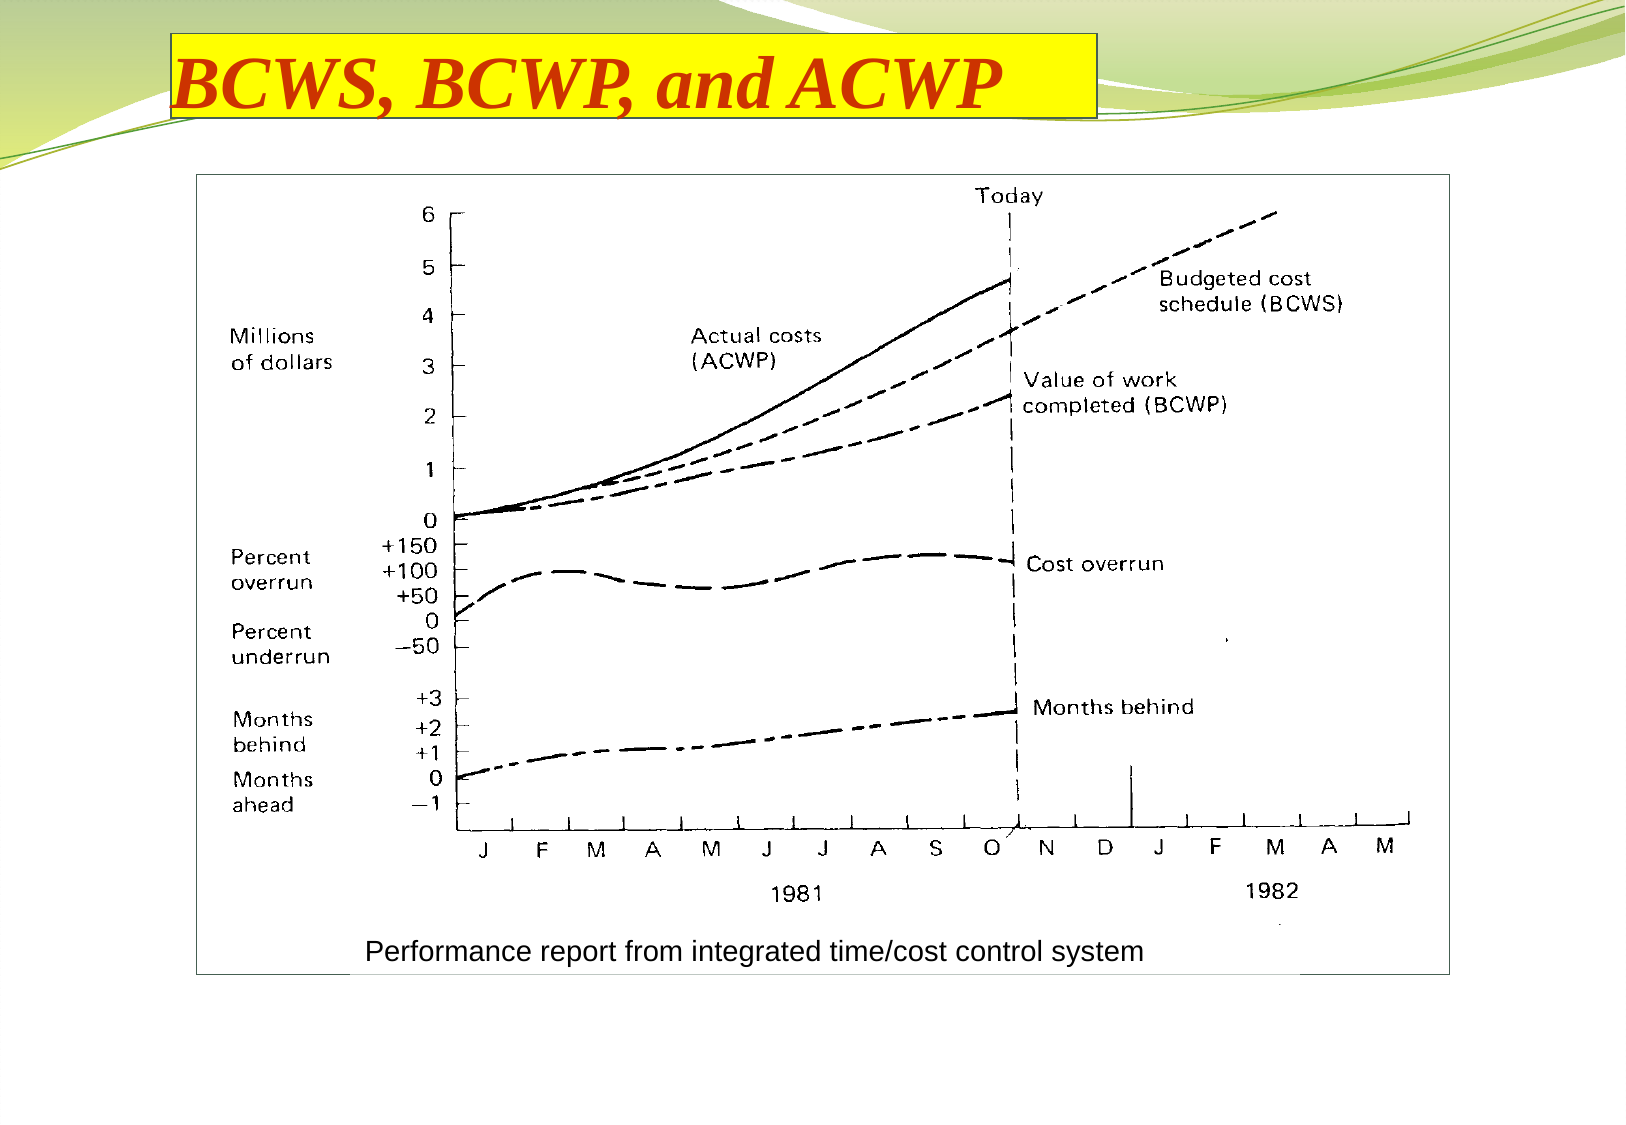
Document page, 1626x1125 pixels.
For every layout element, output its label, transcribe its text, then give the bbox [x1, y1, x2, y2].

text_box BCWS, BCWP, and ACWP [170, 33, 1098, 118]
picture [196, 174, 1450, 975]
